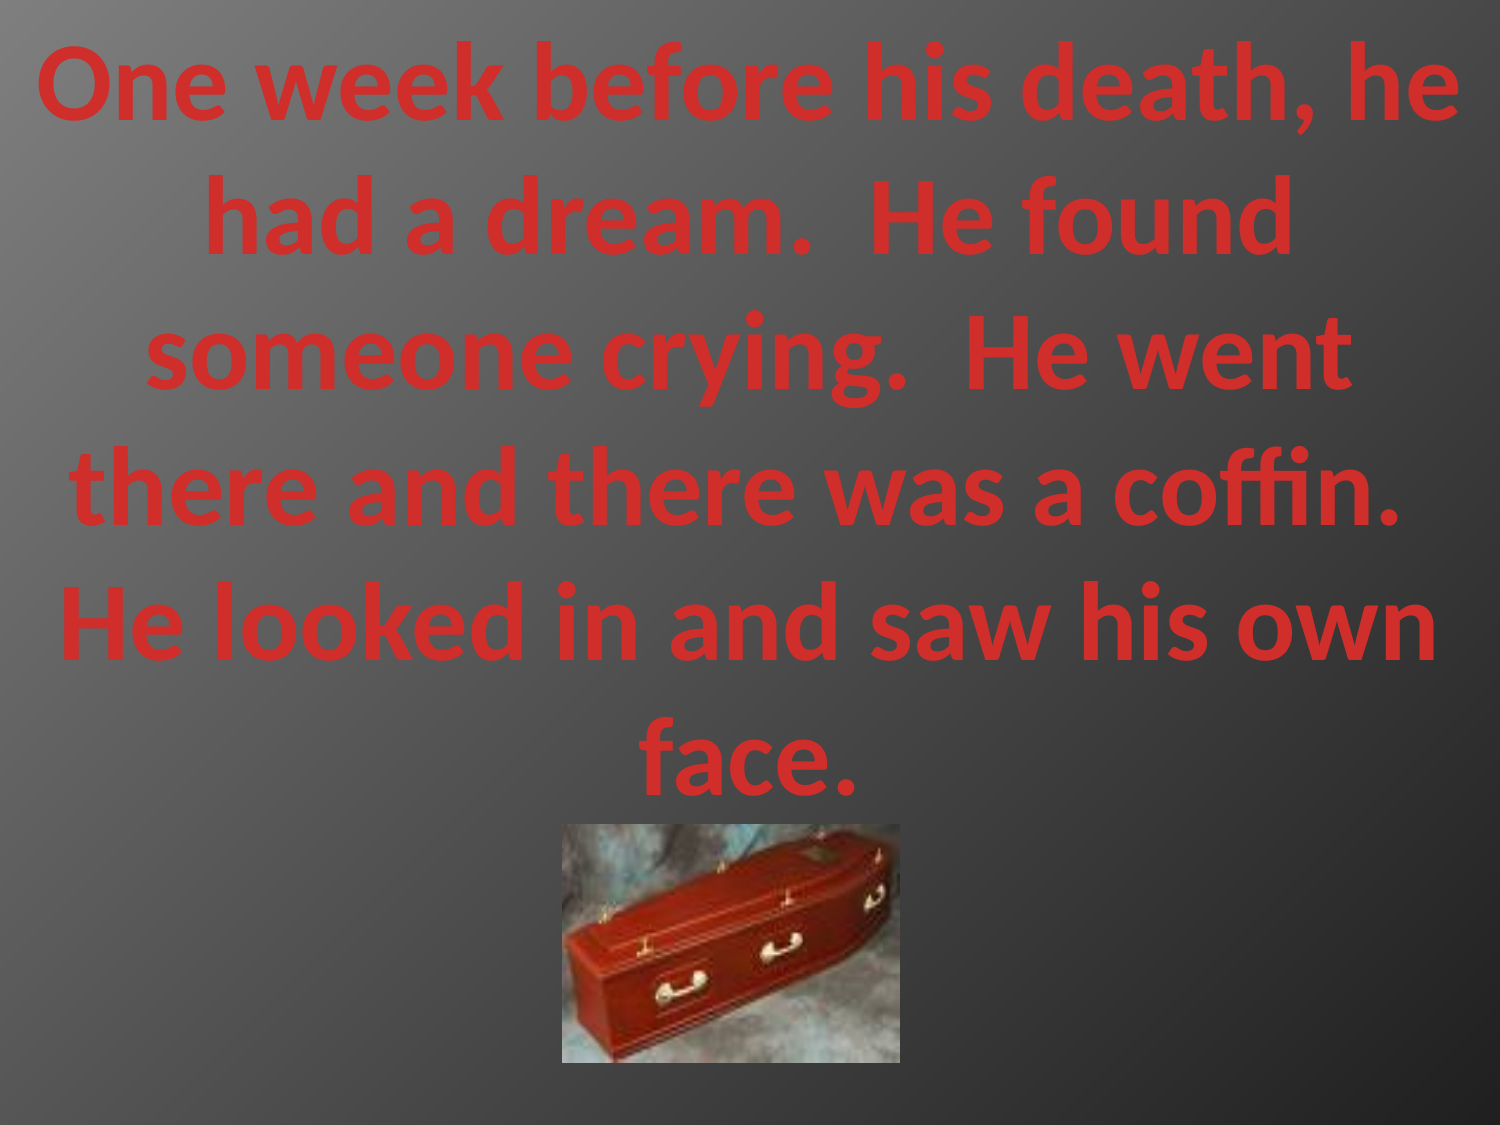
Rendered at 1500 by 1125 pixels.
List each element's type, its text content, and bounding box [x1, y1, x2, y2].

text_box One week before his death, he had a dream. He found someone crying. He went there and there was a coffin. He looked in and saw his own face. [0, 0, 1500, 825]
picture [562, 824, 901, 1063]
